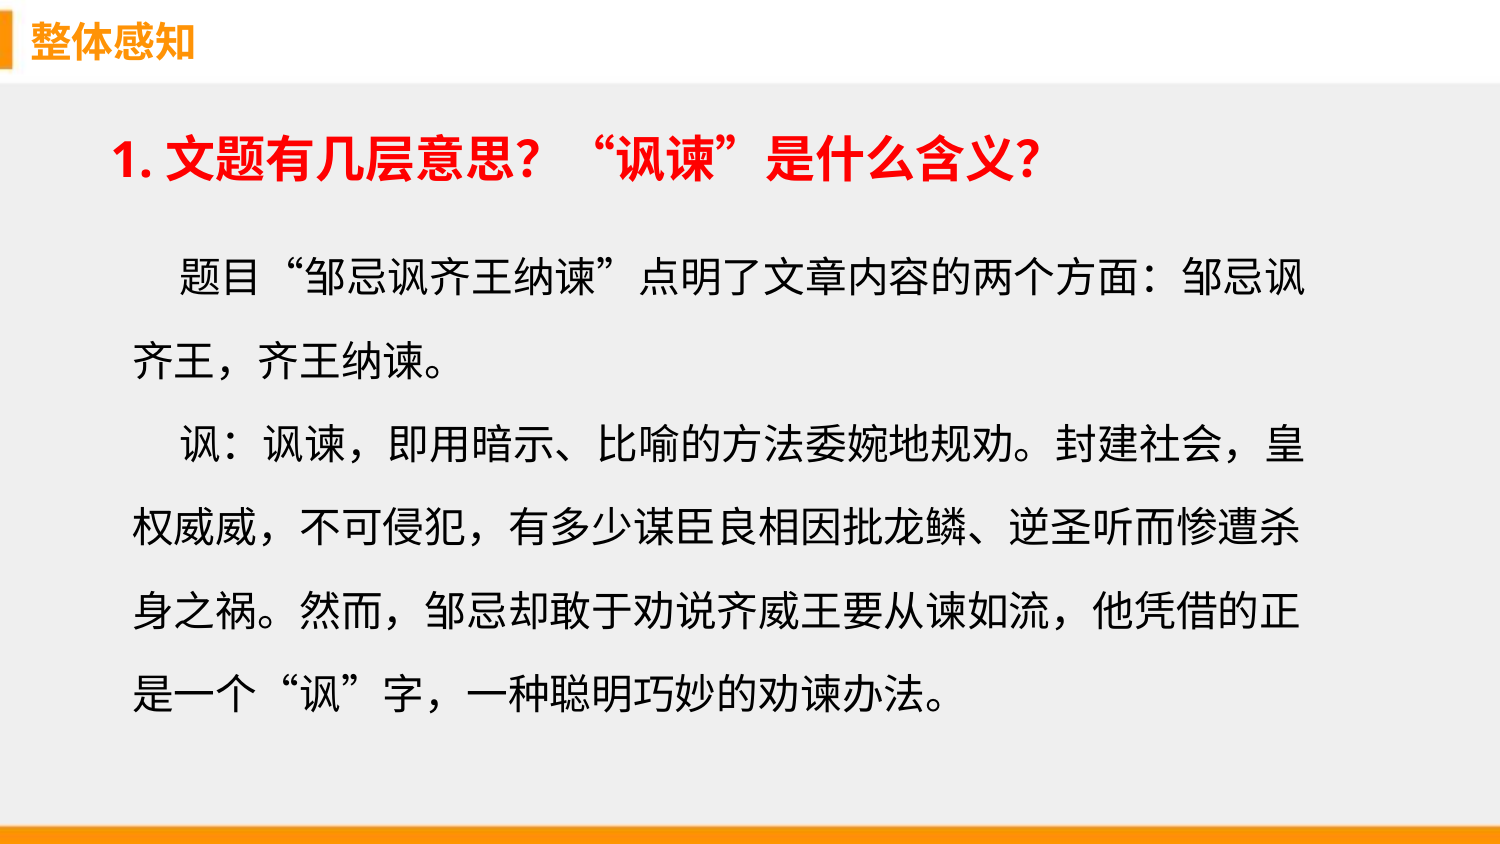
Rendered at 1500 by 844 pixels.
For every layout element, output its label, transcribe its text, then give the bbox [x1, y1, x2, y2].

picture [0, 0, 1500, 844]
text_box 1.文题有几层意思？“讽谏”是什么含义？ [43, 96, 1397, 234]
text_box 题目“邹忌讽齐王纳谏”点明了文章内容的两个方面：邹忌讽齐王，齐王纳谏。 讽：讽谏，即用暗示、比喻的方法委婉地规劝。封建社会，皇权威威，不可侵犯，有多少谋臣良相因批龙鳞、逆圣听而惨遭杀身之祸。然而，邹忌却敢于劝说齐威王要从谏如流，他凭借的正是一个“讽”字，一种聪明巧妙的劝谏办法。 [117, 210, 1323, 726]
text_box 整体感知 [15, 0, 239, 82]
